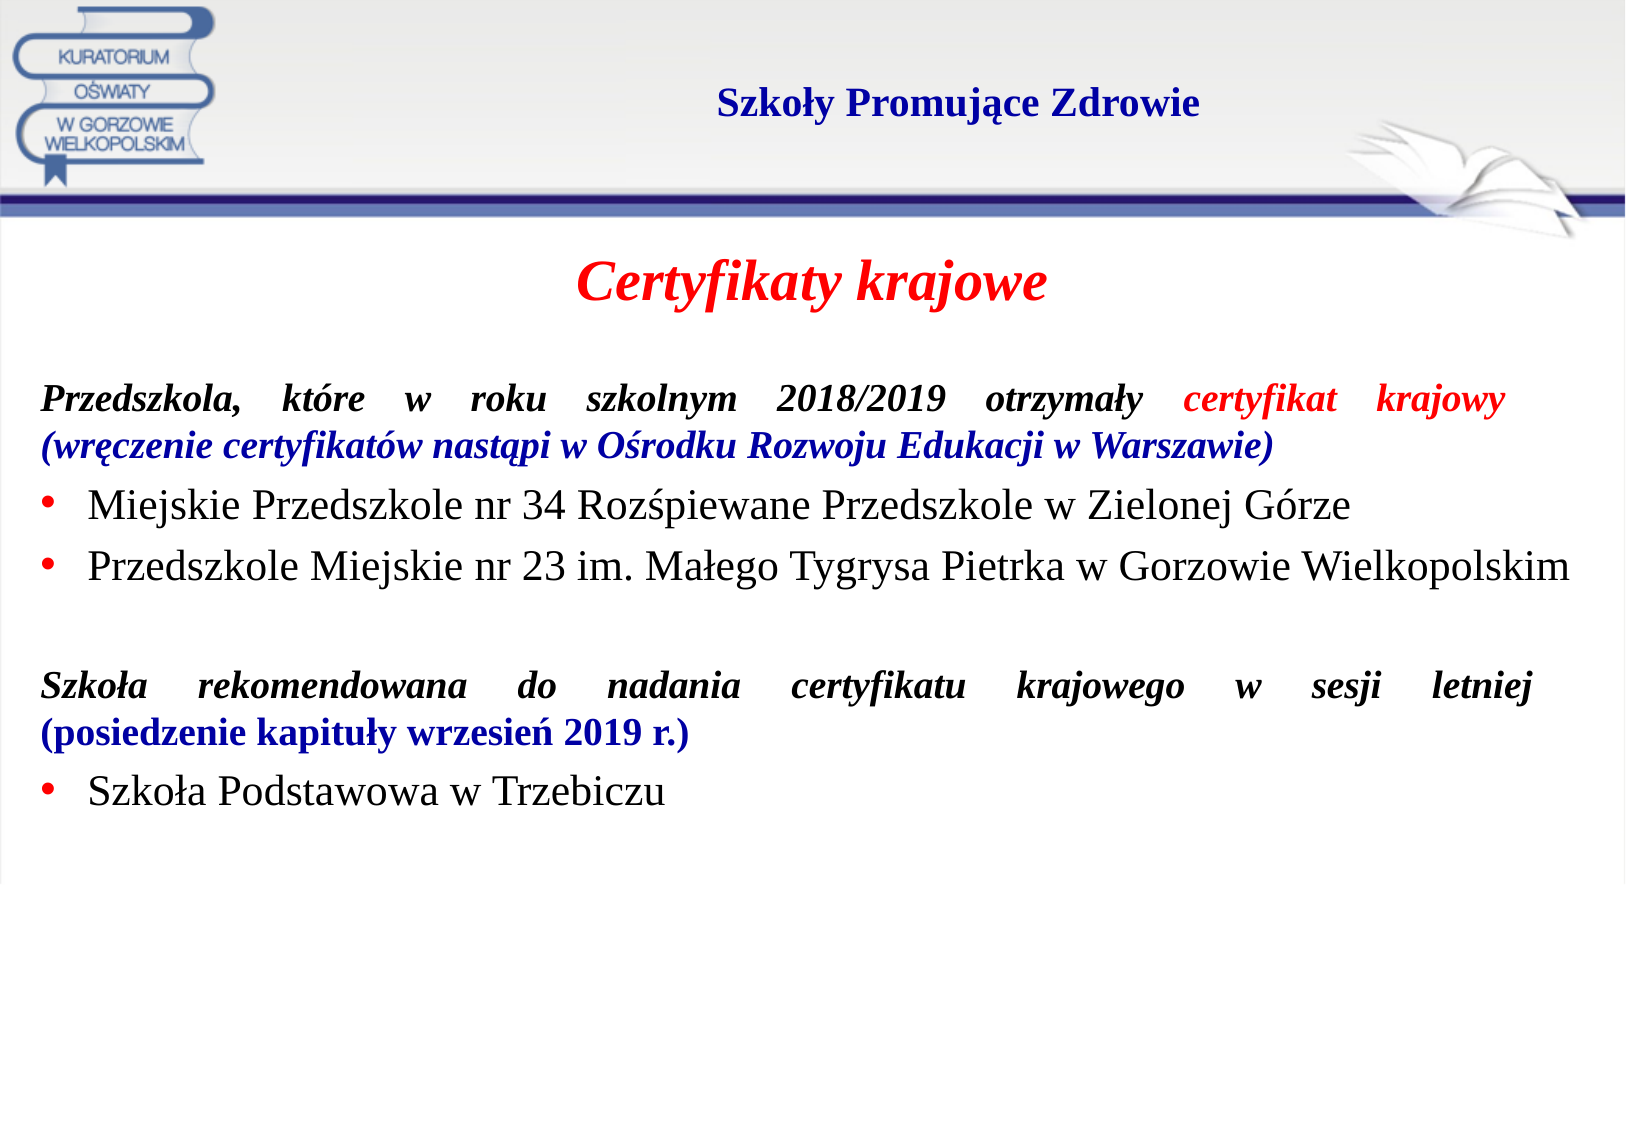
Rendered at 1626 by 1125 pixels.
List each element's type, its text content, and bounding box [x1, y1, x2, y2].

title Szkoły Promujące Zdrowie [317, 23, 1600, 176]
list Certyfikaty krajowe Przedszkola, które w roku szkolnym 2018/2019 otrzymały certyfikat krajowy (wręczenie certyfikatów nastąpi w Ośrodku Rozwoju Edukacji w Warszawie) Miejskie Przedszkole nr 34 Rozśpiewane Przedszkole w Zielonej Górze Przedszkole Miejskie nr 23 im. Małego Tygrysa Pietrka w Gorzowie Wielkopolskim Szkoła rekomendowana do nadania certyfikatu krajowego w sesji letniej (posiedzenie kapituły wrzesień 2019 r.) Szkoła Podstawowa w Trzebiczu [25, 234, 1600, 1106]
picture [0, 0, 1626, 1125]
